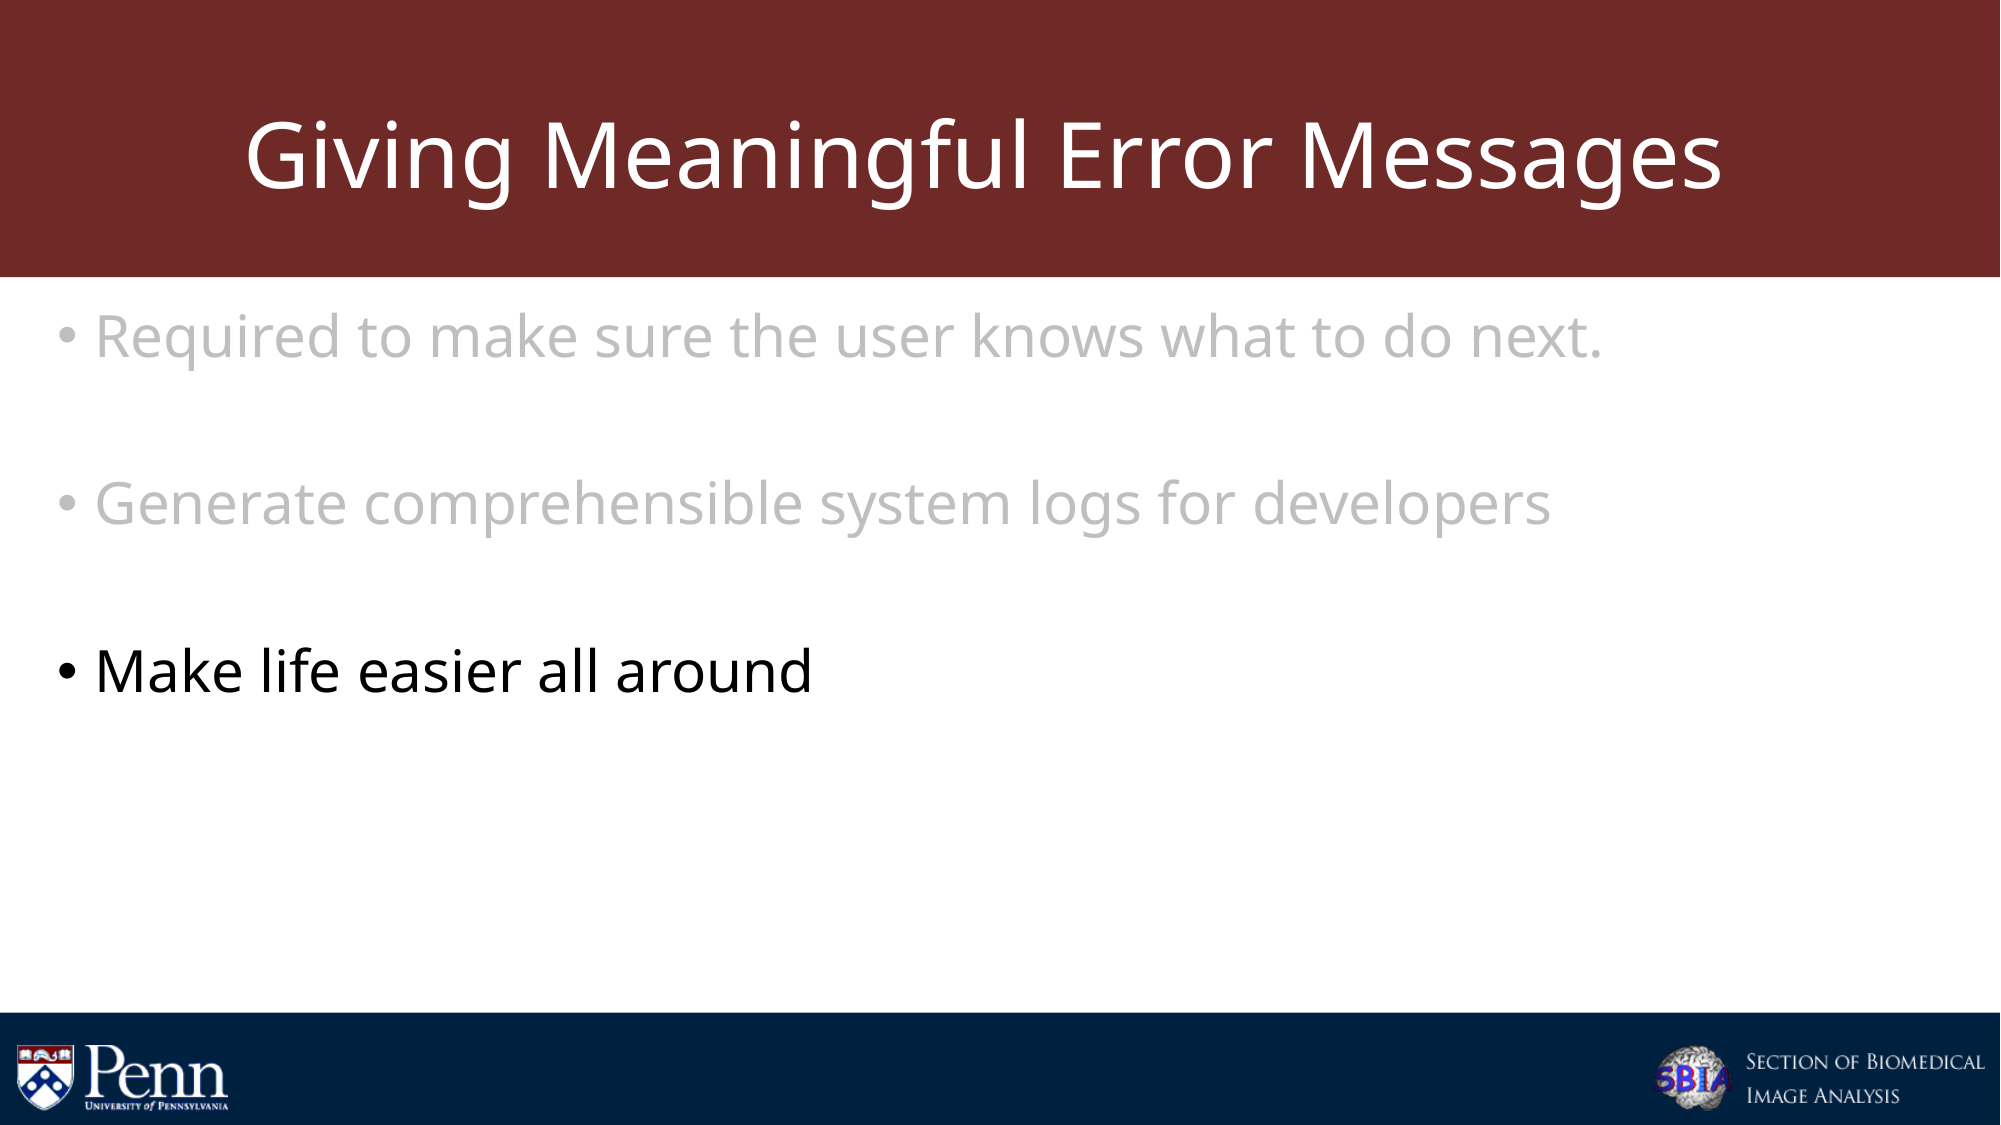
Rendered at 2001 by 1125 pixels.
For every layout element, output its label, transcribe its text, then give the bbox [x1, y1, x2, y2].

list Required to make sure the user knows what to do next. Generate comprehensible system logs for developers Make life easier all around [42, 299, 1952, 1009]
picture [17, 1045, 228, 1111]
picture [1652, 1044, 1985, 1112]
title Giving Meaningful Error Messages [42, 43, 1952, 275]
